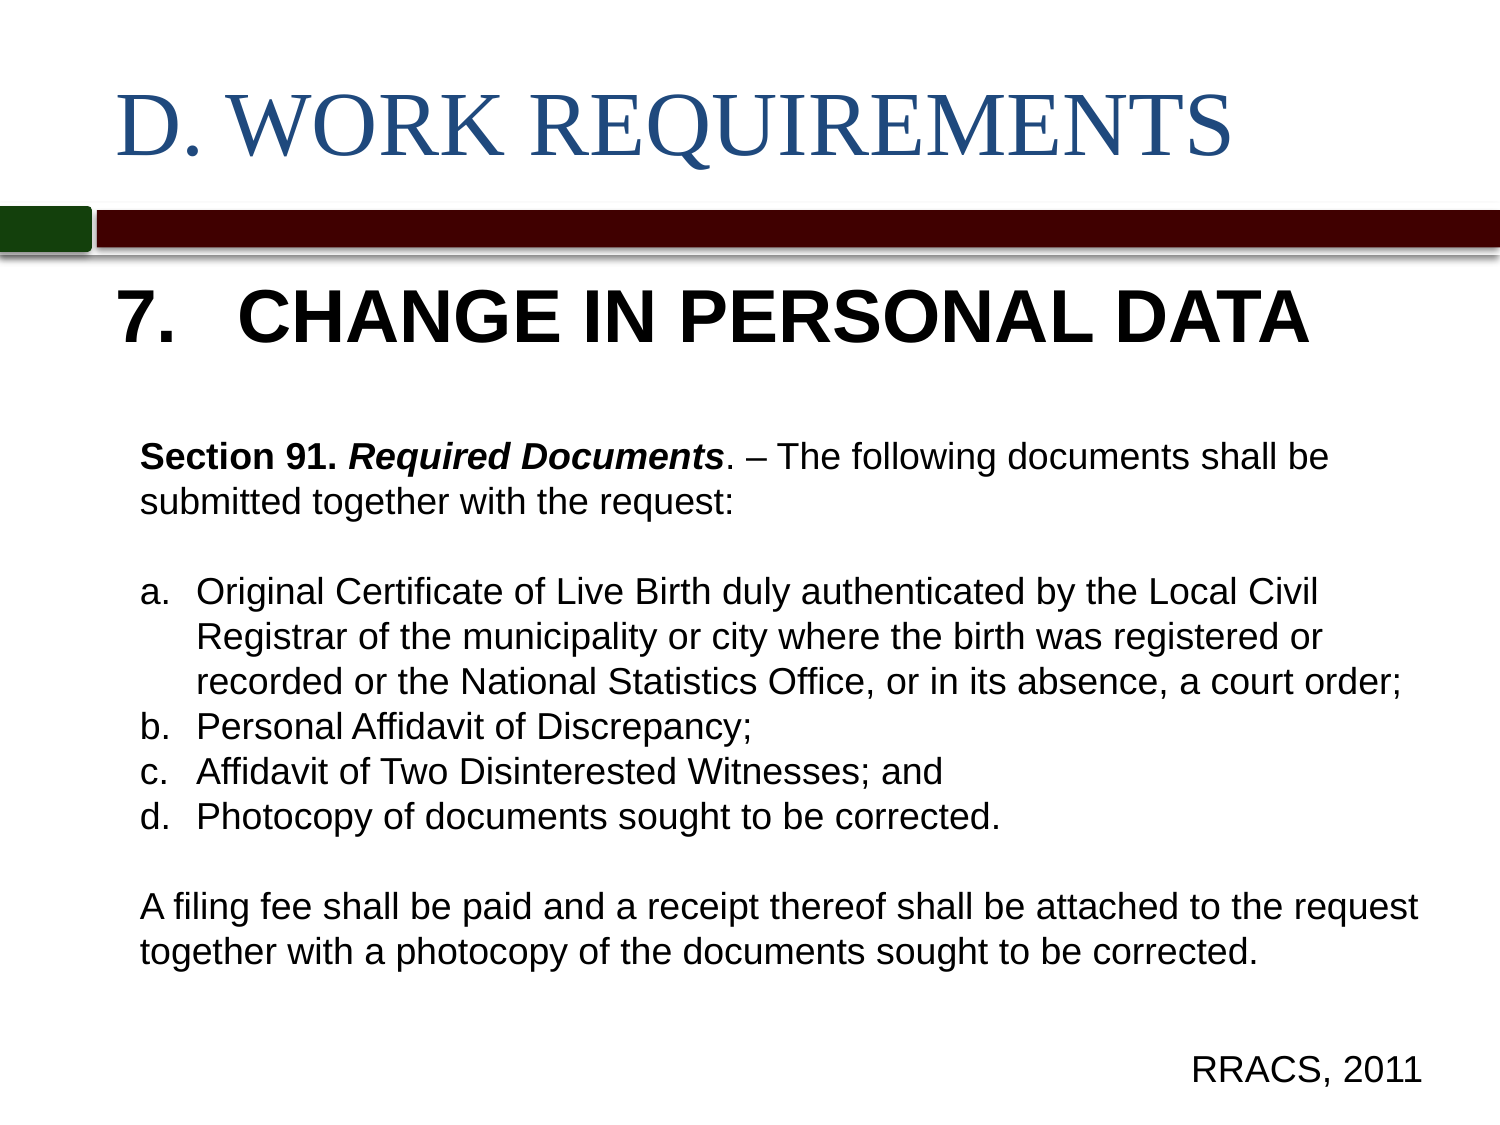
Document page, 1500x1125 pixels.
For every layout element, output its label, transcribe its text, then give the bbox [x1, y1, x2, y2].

list CHANGE IN PERSONAL DATA [100, 260, 1438, 886]
text_box Section 91. Required Documents. – The following documents shall be submitted together with the request: Original Certificate of Live Birth duly authenticated by the Local Civil Registrar of the municipality or city where the birth was registered or recorded or the National Statistics Office, or in its absence, a court order; Personal Affidavit of Discrepancy; Affidavit of Two Disinterested Witnesses; and Photocopy of documents sought to be corrected. A filing fee shall be paid and a receipt thereof shall be attached to the request together with a photocopy of the documents sought to be corrected. [124, 424, 1475, 980]
title D. WORK REQUIREMENTS [100, 37, 1438, 200]
text_box RRACS, 2011 [650, 1037, 1438, 1098]
